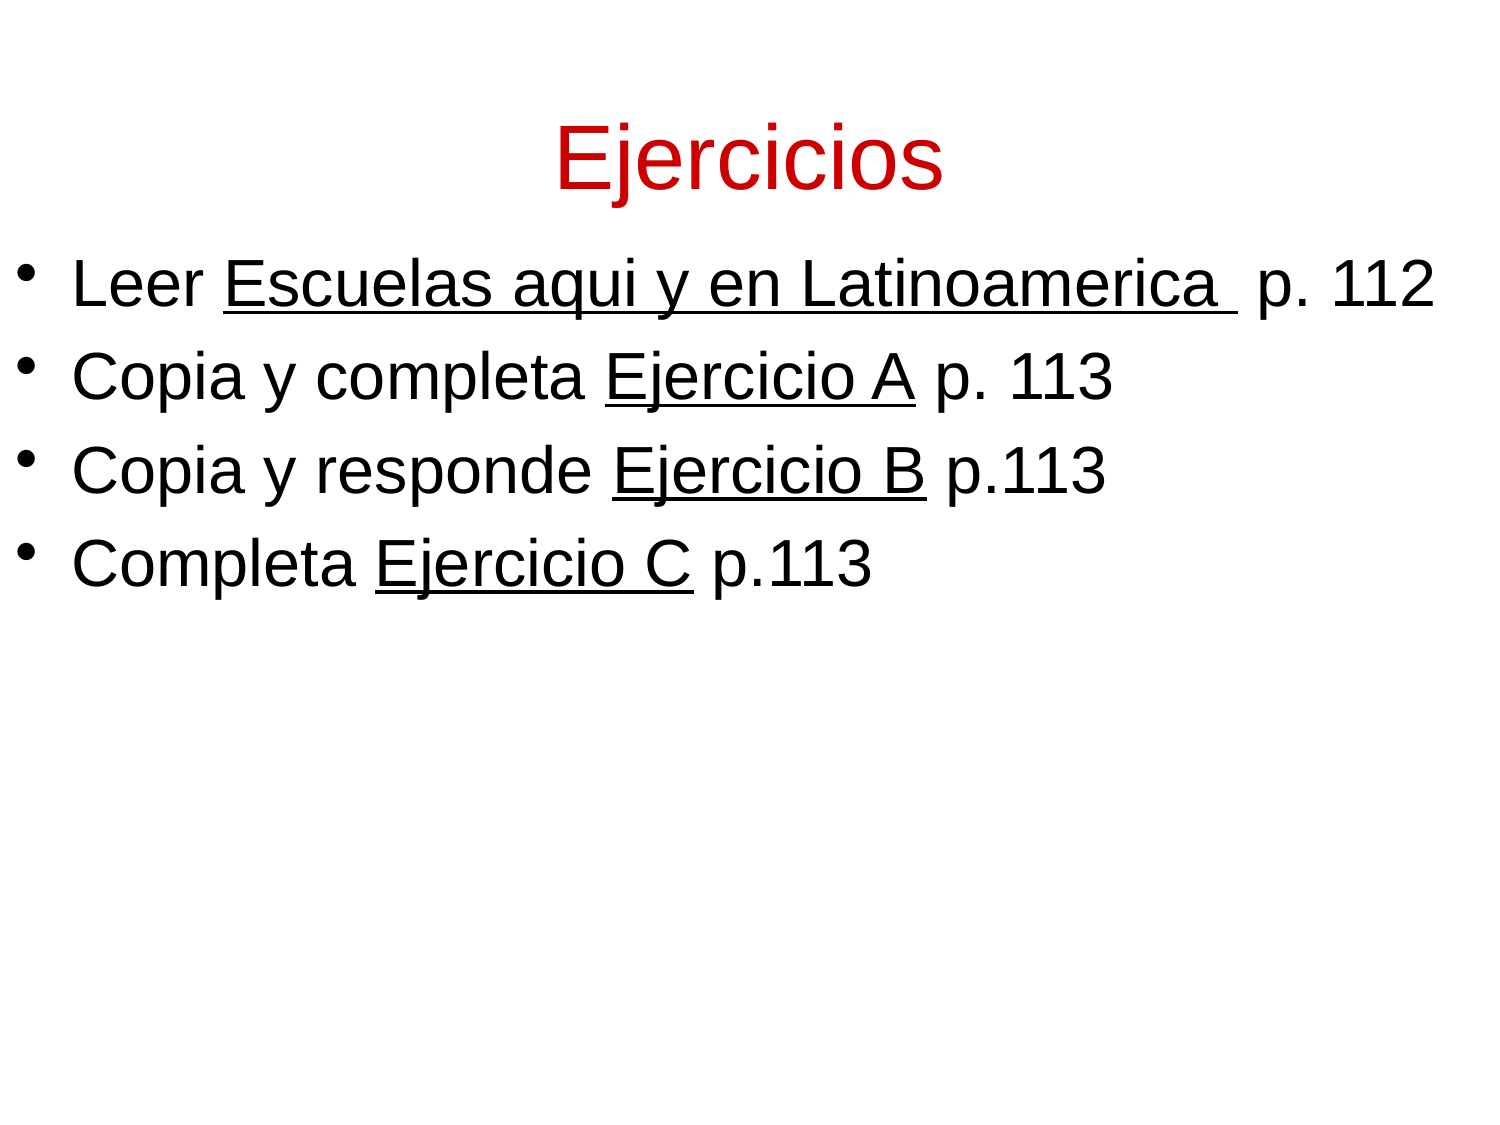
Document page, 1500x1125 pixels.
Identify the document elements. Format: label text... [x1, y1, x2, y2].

list Leer Escuelas aqui y en Latinoamerica p. 112 Copia y completa Ejercicio A p. 113 Copia y responde Ejercicio B p.113 Completa Ejercicio C p.113 [0, 232, 1500, 975]
title Ejercicios [75, 79, 1425, 225]
